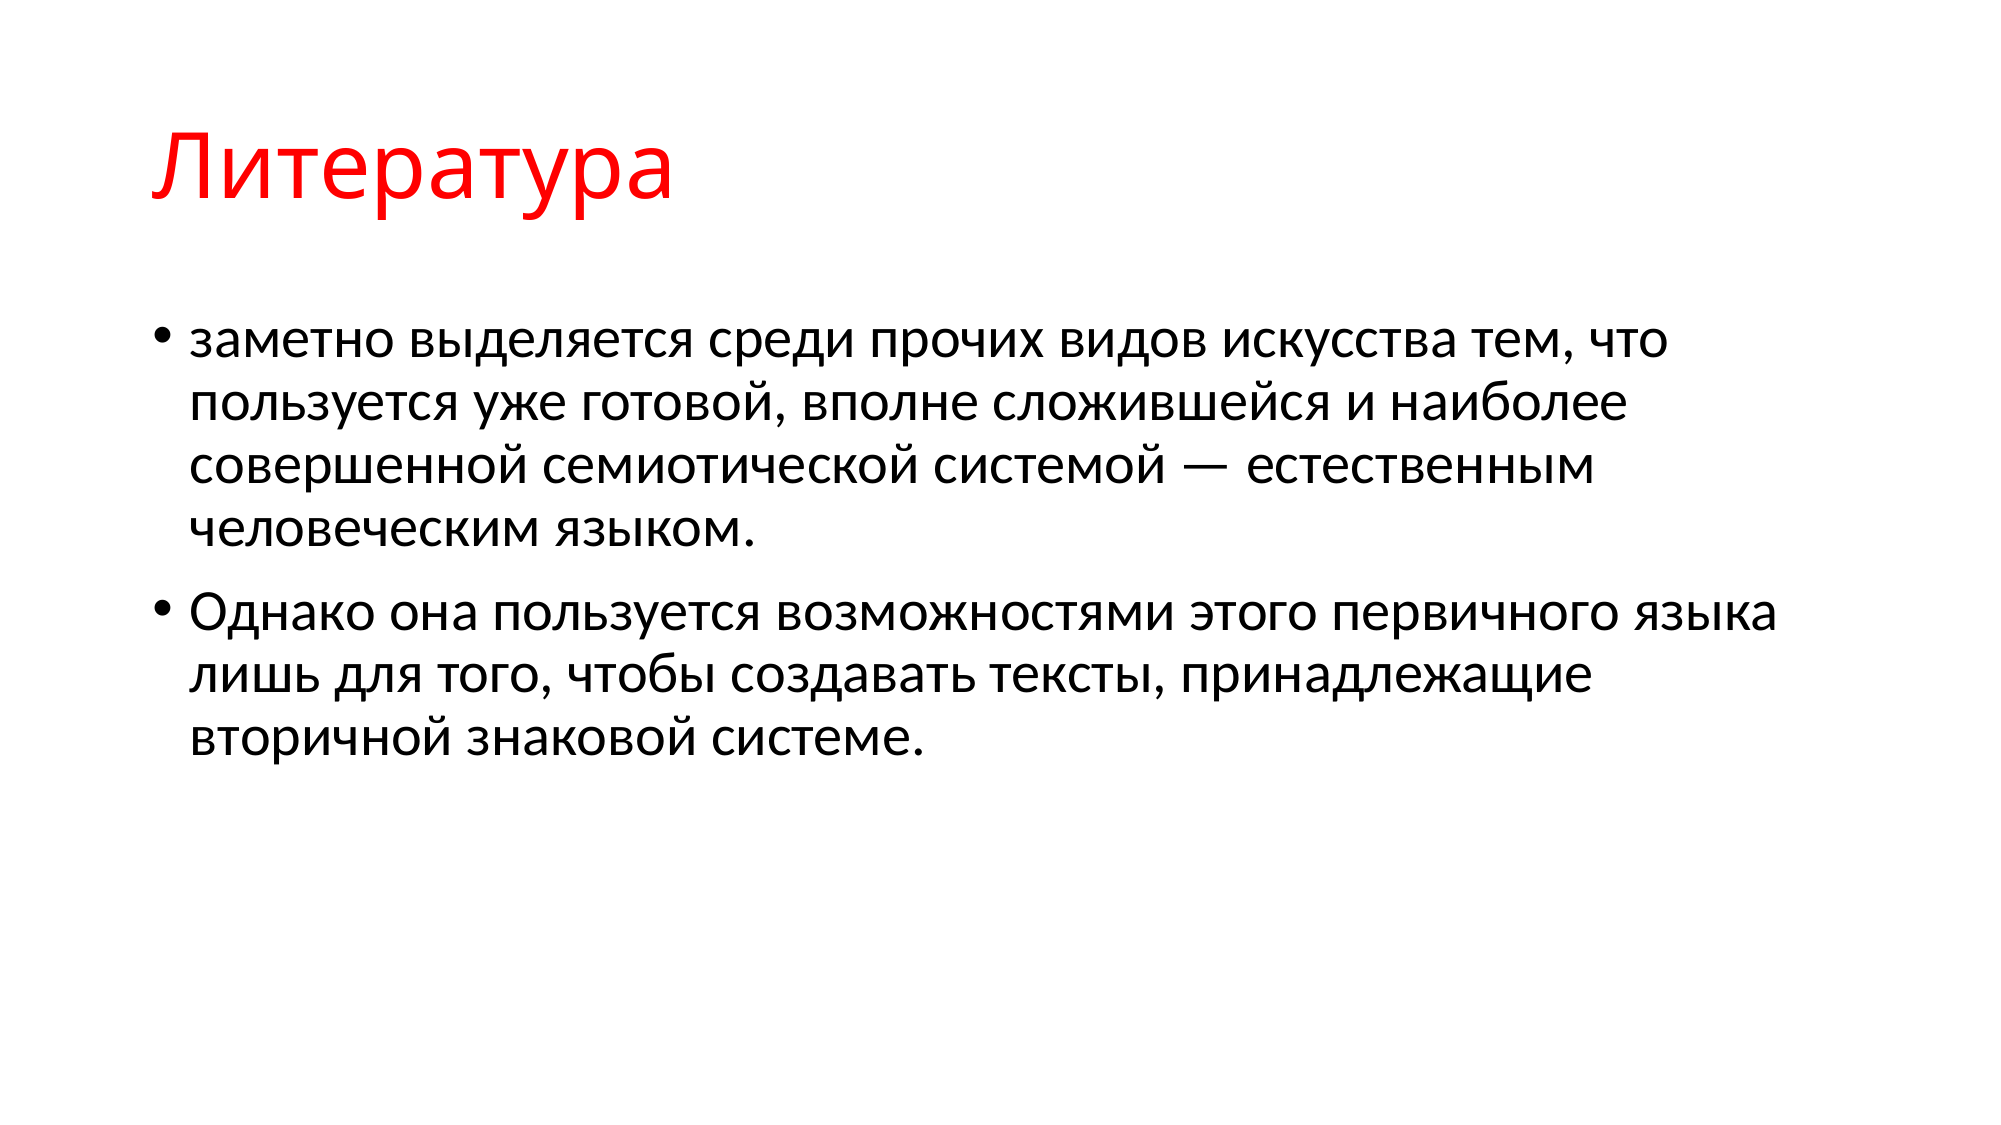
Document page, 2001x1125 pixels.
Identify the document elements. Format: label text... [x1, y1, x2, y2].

list заметно выделяется среди прочих видов искусства тем, что пользуется уже готовой, вполне сложившейся и наиболее совершенной семиотической системой — естественным человеческим языком. Однако она пользуется возможностями этого первичного языка лишь для того, чтобы создавать тексты, принадлежащие вторичной знаковой системе. [137, 299, 1863, 1014]
title Литература [137, 59, 1863, 278]
